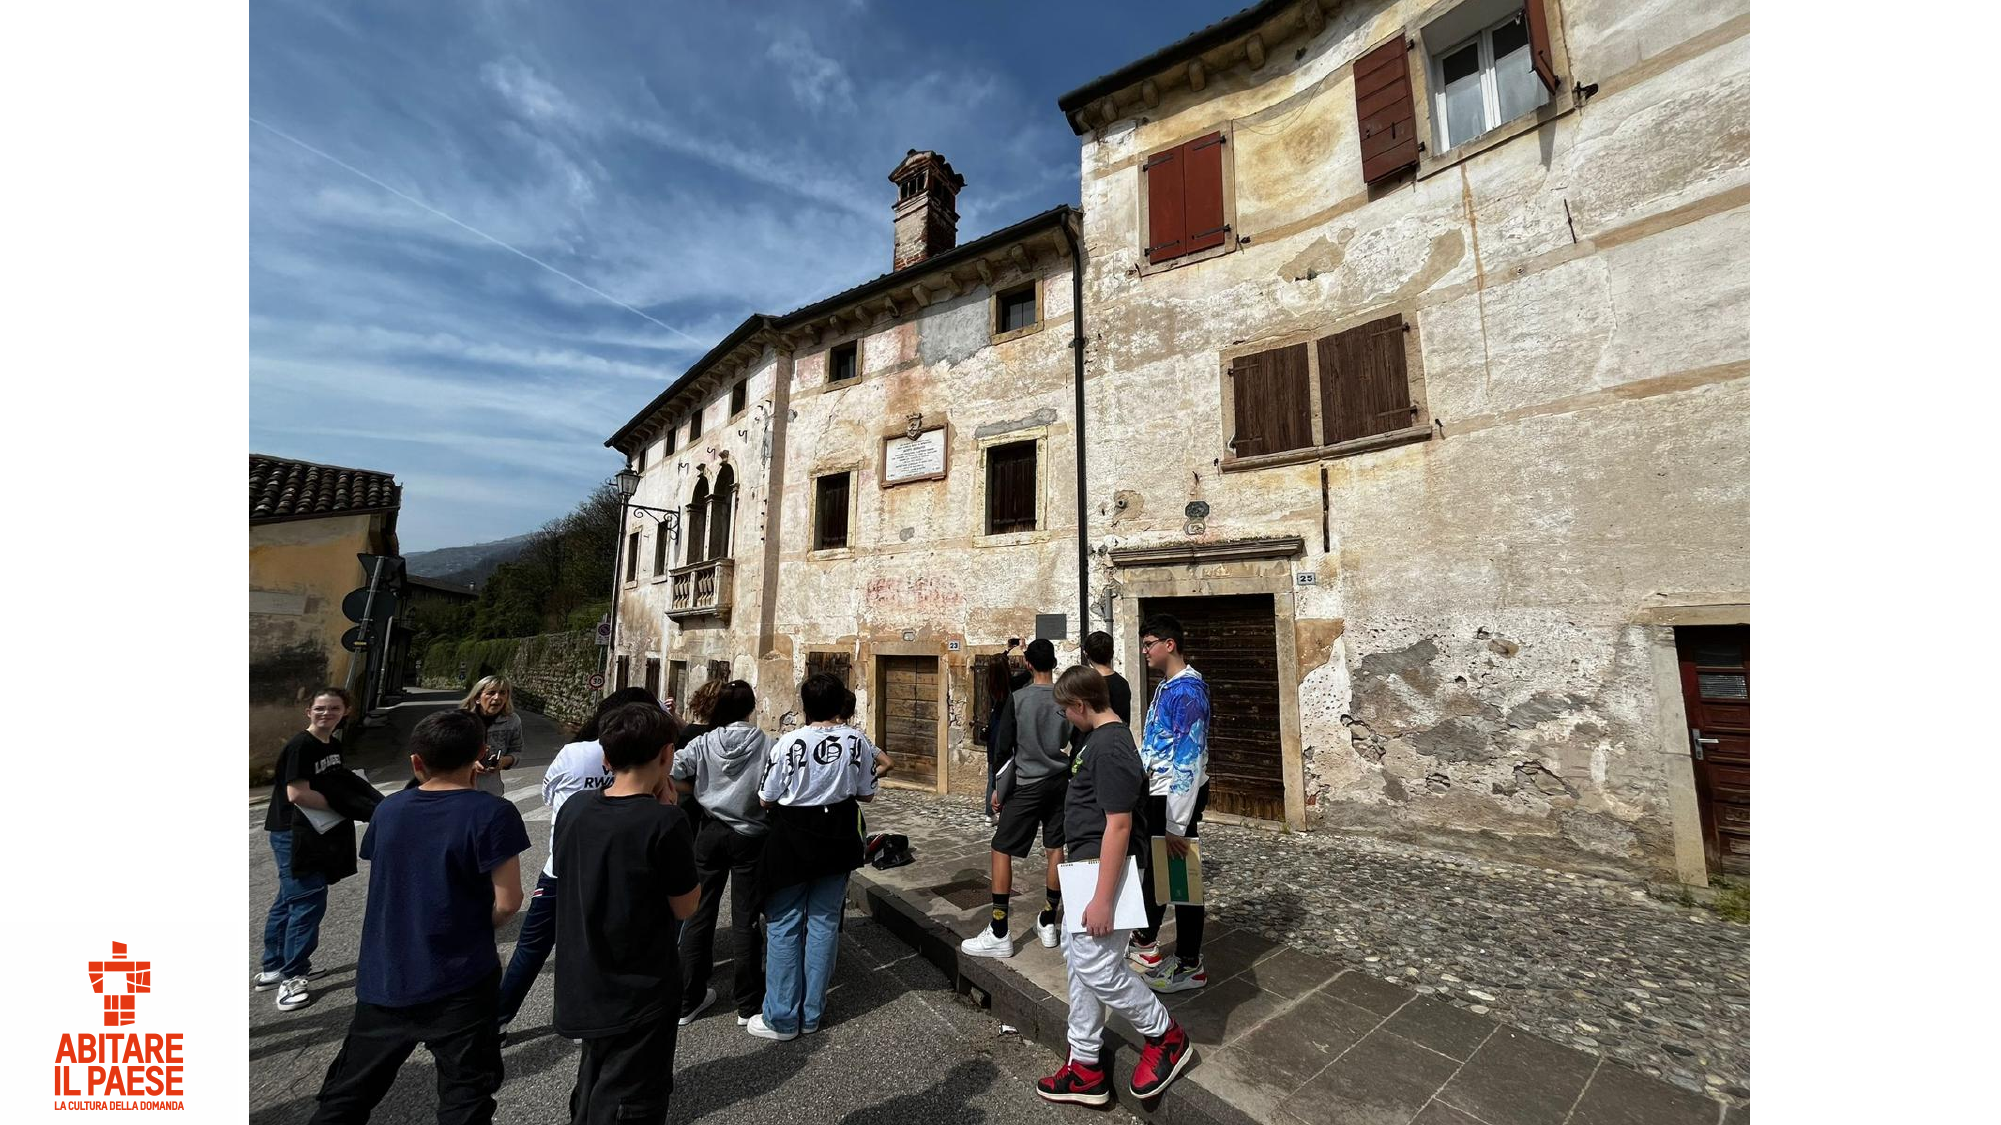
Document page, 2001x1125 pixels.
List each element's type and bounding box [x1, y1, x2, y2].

picture [249, 0, 1751, 1125]
picture [0, 922, 238, 1125]
